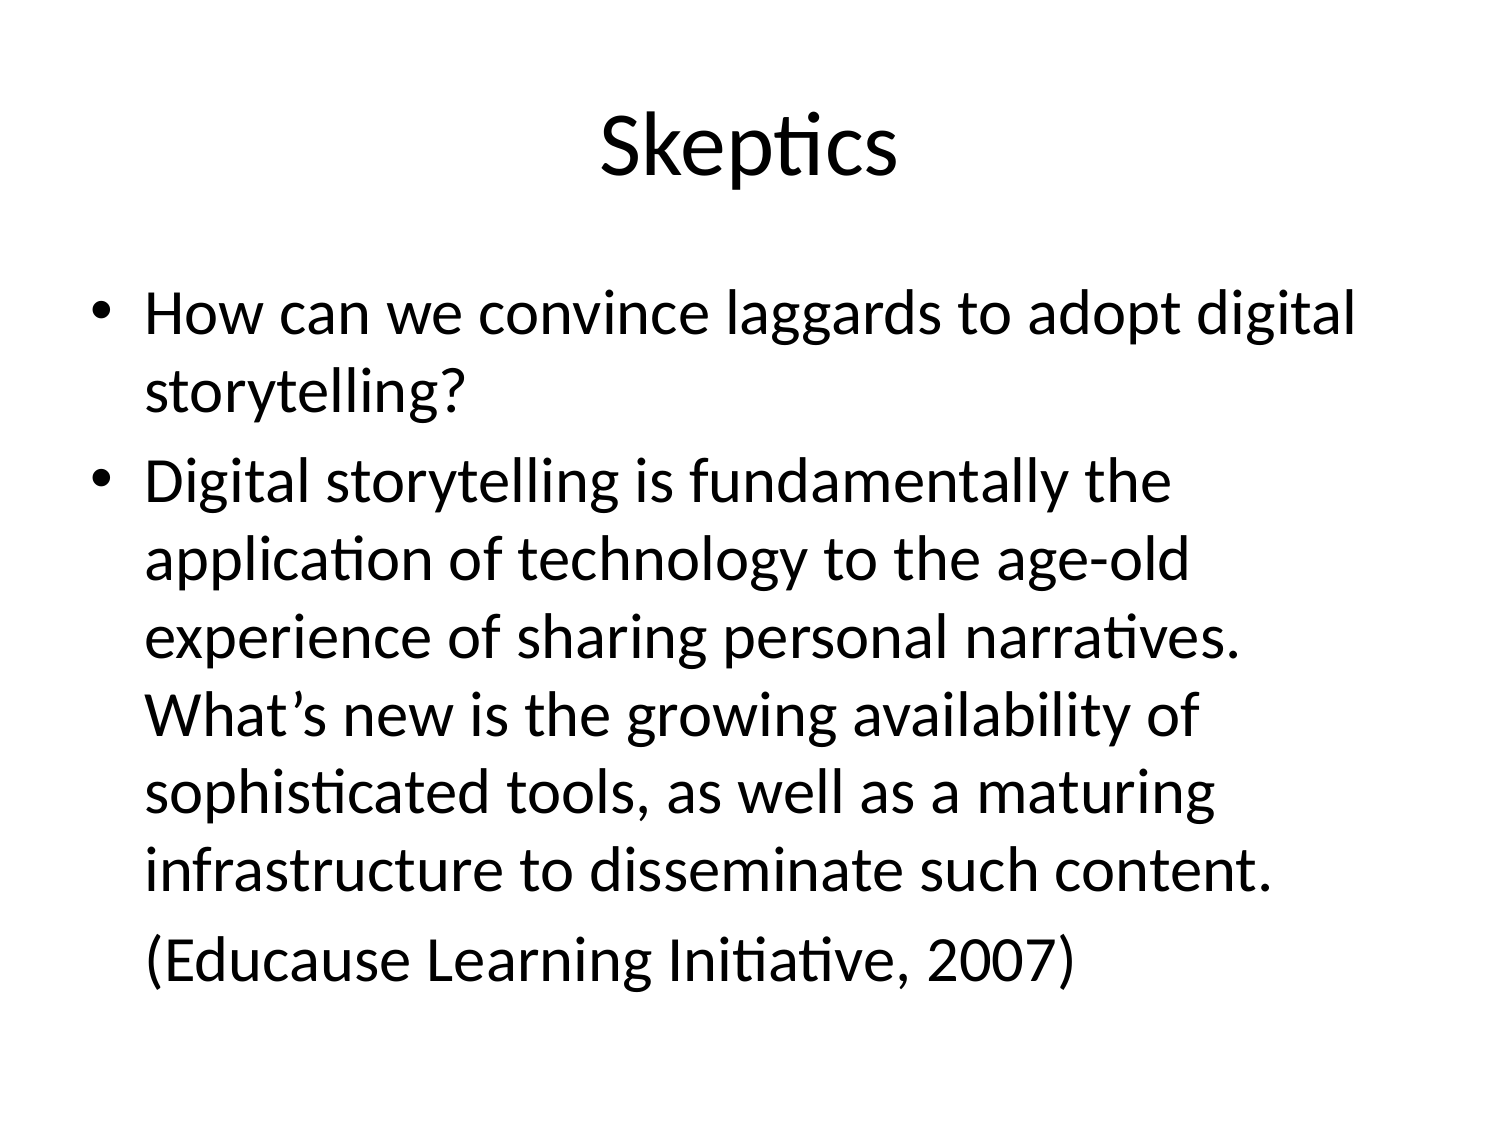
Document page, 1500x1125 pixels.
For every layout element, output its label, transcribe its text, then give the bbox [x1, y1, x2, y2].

list How can we convince laggards to adopt digital storytelling? Digital storytelling is fundamentally the application of technology to the age-old experience of sharing personal narratives. What’s new is the growing availability of sophisticated tools, as well as a maturing infrastructure to disseminate such content. (Educause Learning Initiative, 2007) [75, 262, 1425, 1005]
title Skeptics [75, 45, 1425, 233]
